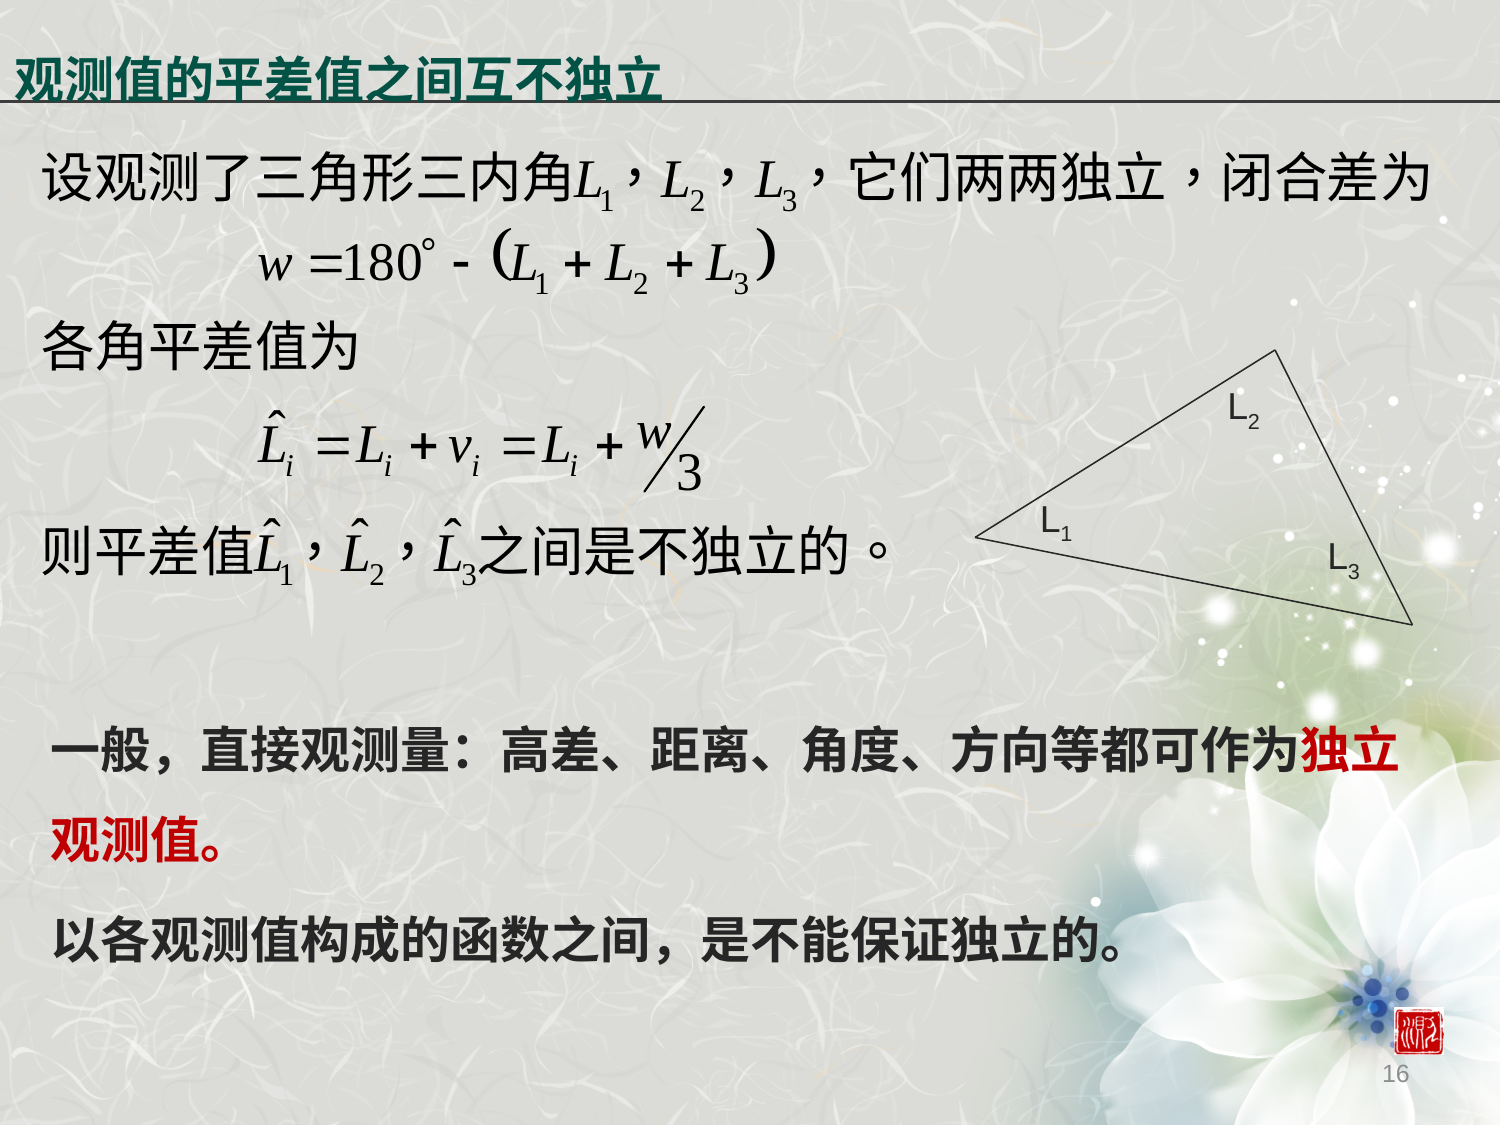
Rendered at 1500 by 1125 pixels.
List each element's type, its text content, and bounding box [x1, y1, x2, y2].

text_box 观测值的平差值之间互不独立 [0, 23, 797, 117]
picture [0, 0, 1500, 100]
picture [0, 103, 1500, 1125]
list 一般，直接观测量：高差、距离、角度、方向等都可作为独立观测值。 以各观测值构成的函数之间，是不能保证独立的。 [34, 620, 1442, 1091]
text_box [34, 140, 1442, 598]
slide_number 16 [1074, 1091, 1425, 1103]
